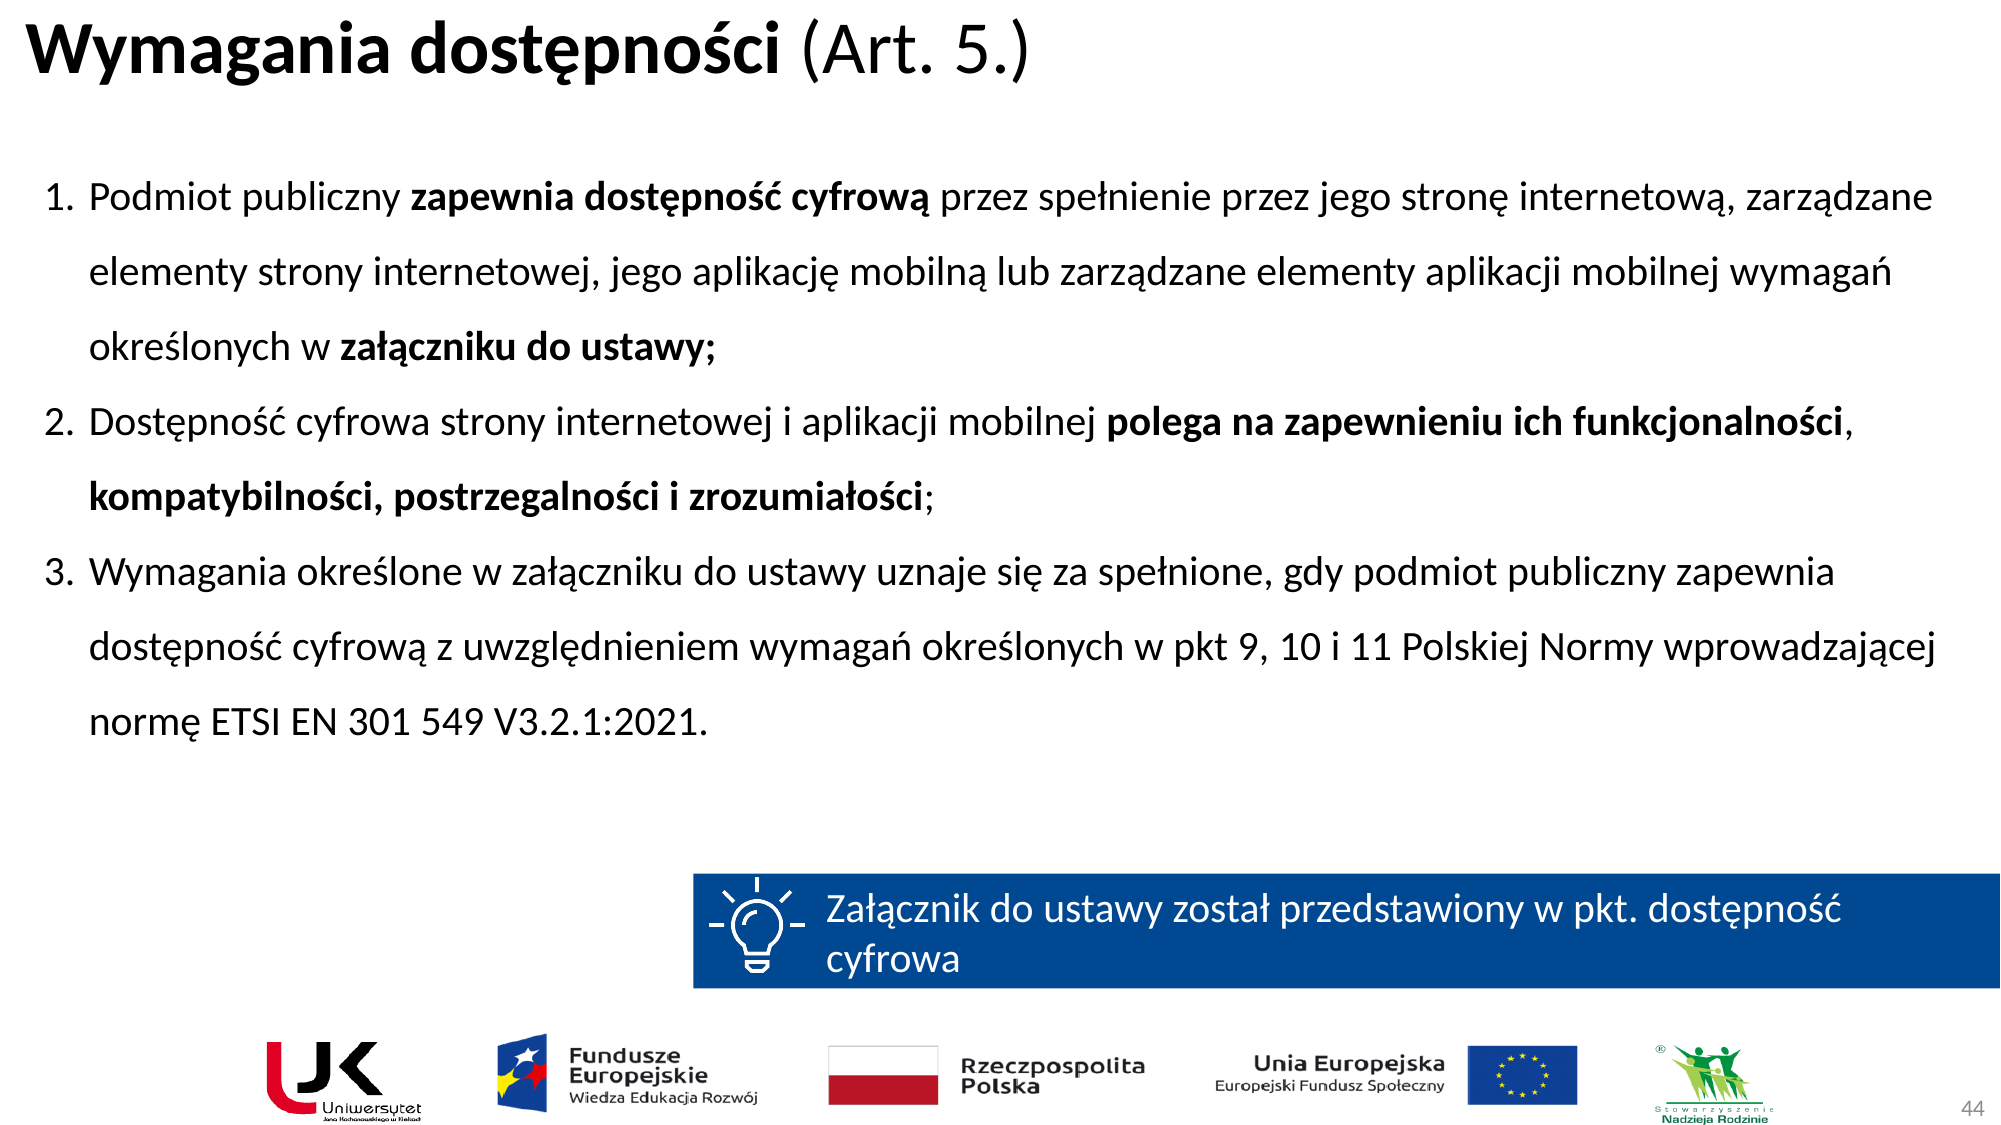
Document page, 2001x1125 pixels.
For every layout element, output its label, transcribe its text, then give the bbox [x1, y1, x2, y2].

title Wymagania dostępności (Art. 5.) [25, 0, 1536, 49]
text_box Podmiot publiczny zapewnia dostępność cyfrową przez spełnienie przez jego stronę internetową, zarządzane elementy strony internetowej, jego aplikację mobilną lub zarządzane elementy aplikacji mobilnej wymagań określonych w załączniku do ustawy; Dostępność cyfrowa strony internetowej i aplikacji mobilnej polega na zapewnieniu ich funkcjonalności, kompatybilności, postrzegalności i zrozumiałości; Wymagania określone w załączniku do ustawy uznaje się za spełnione, gdy podmiot publiczny zapewnia dostępność cyfrową z uwzględnieniem wymagań określonych w pkt 9, 10 i 11 Polskiej Normy wprowadzającej normę ETSI EN 301 549 V3.2.1:2021. [0, 136, 1960, 752]
picture [463, 1004, 1613, 1125]
picture [693, 861, 821, 989]
picture [266, 1042, 421, 1122]
picture [1655, 1044, 1774, 1125]
slide_number 44 [1832, 1088, 2000, 1125]
text_box Załącznik do ustawy został przedstawiony w pkt. dostępność cyfrowa [821, 873, 2000, 989]
